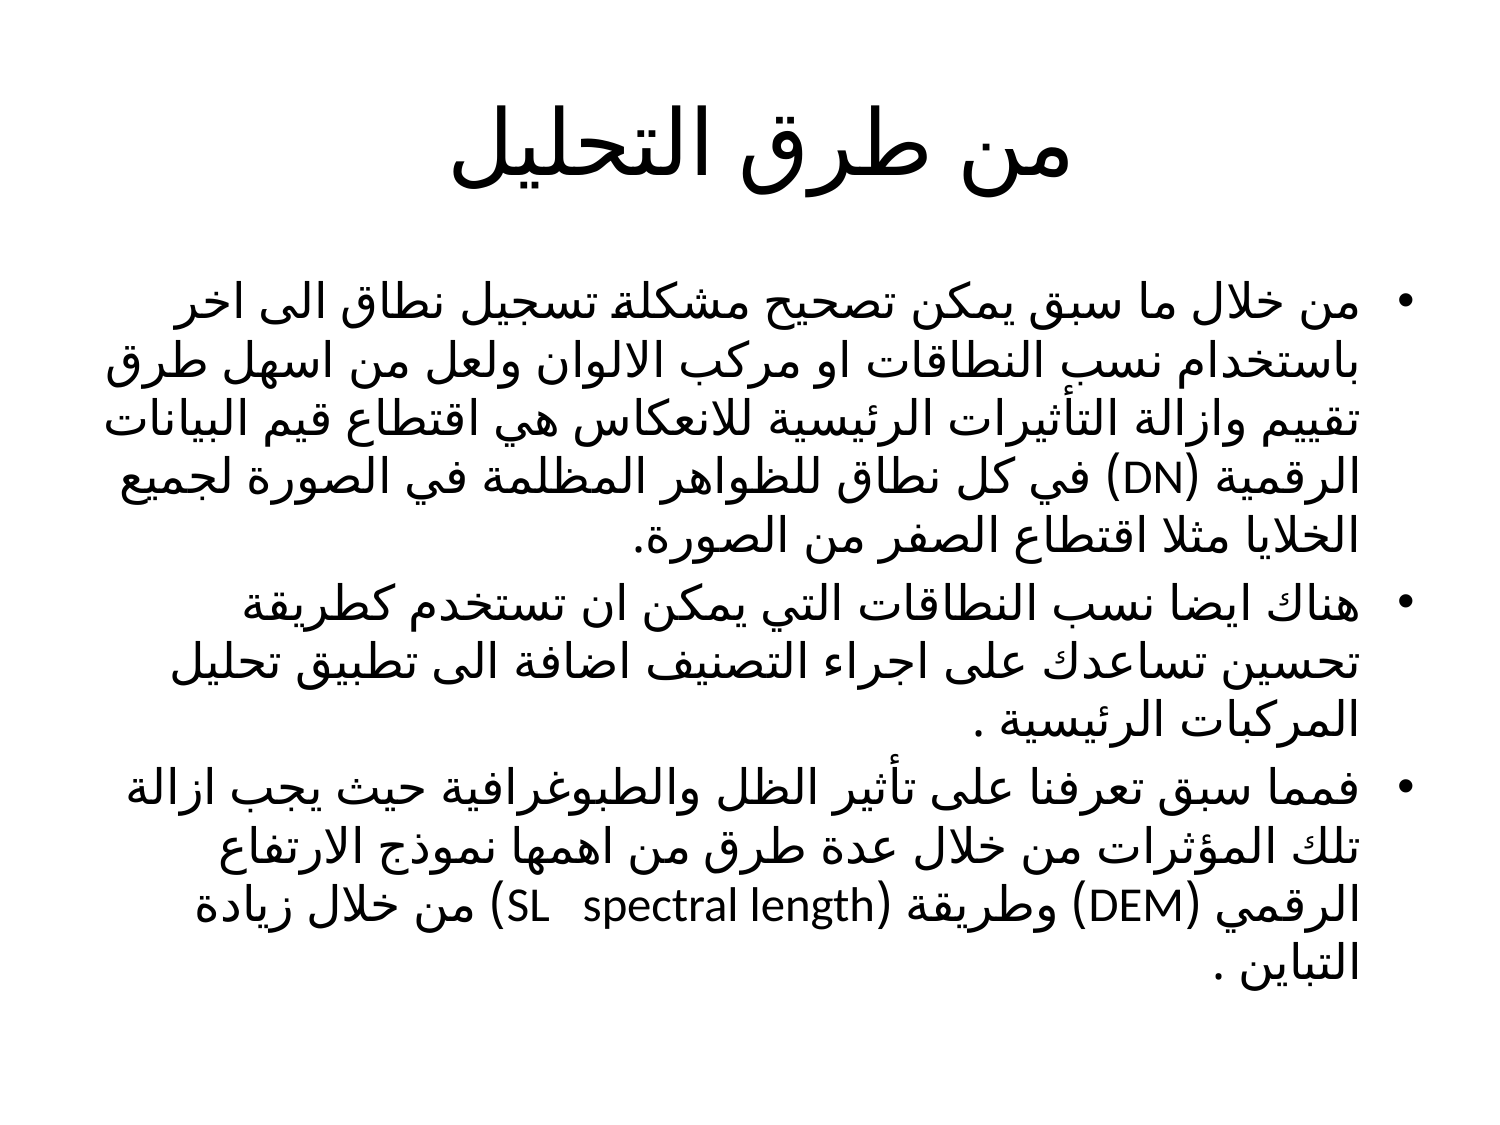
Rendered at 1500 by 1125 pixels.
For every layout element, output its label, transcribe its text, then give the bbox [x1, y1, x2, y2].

title من طرق التحليل [75, 45, 1425, 233]
list من خلال ما سبق يمكن تصحيح مشكلة تسجيل نطاق الى اخر باستخدام نسب النطاقات او مركب الالوان ولعل من اسهل طرق تقييم وازالة التأثيرات الرئيسية للانعكاس هي اقتطاع قيم البيانات الرقمية (DN) في كل نطاق للظواهر المظلمة في الصورة لجميع الخلايا مثلا اقتطاع الصفر من الصورة. هناك ايضا نسب النطاقات التي يمكن ان تستخدم كطريقة تحسين تساعدك على اجراء التصنيف اضافة الى تطبيق تحليل المركبات الرئيسية . فمما سبق تعرفنا على تأثير الظل والطبوغرافية حيث يجب ازالة تلك المؤثرات من خلال عدة طرق من اهمها نموذج الارتفاع الرقمي (DEM) وطريقة (SL spectral length) من خلال زيادة التباين . [75, 262, 1425, 1005]
